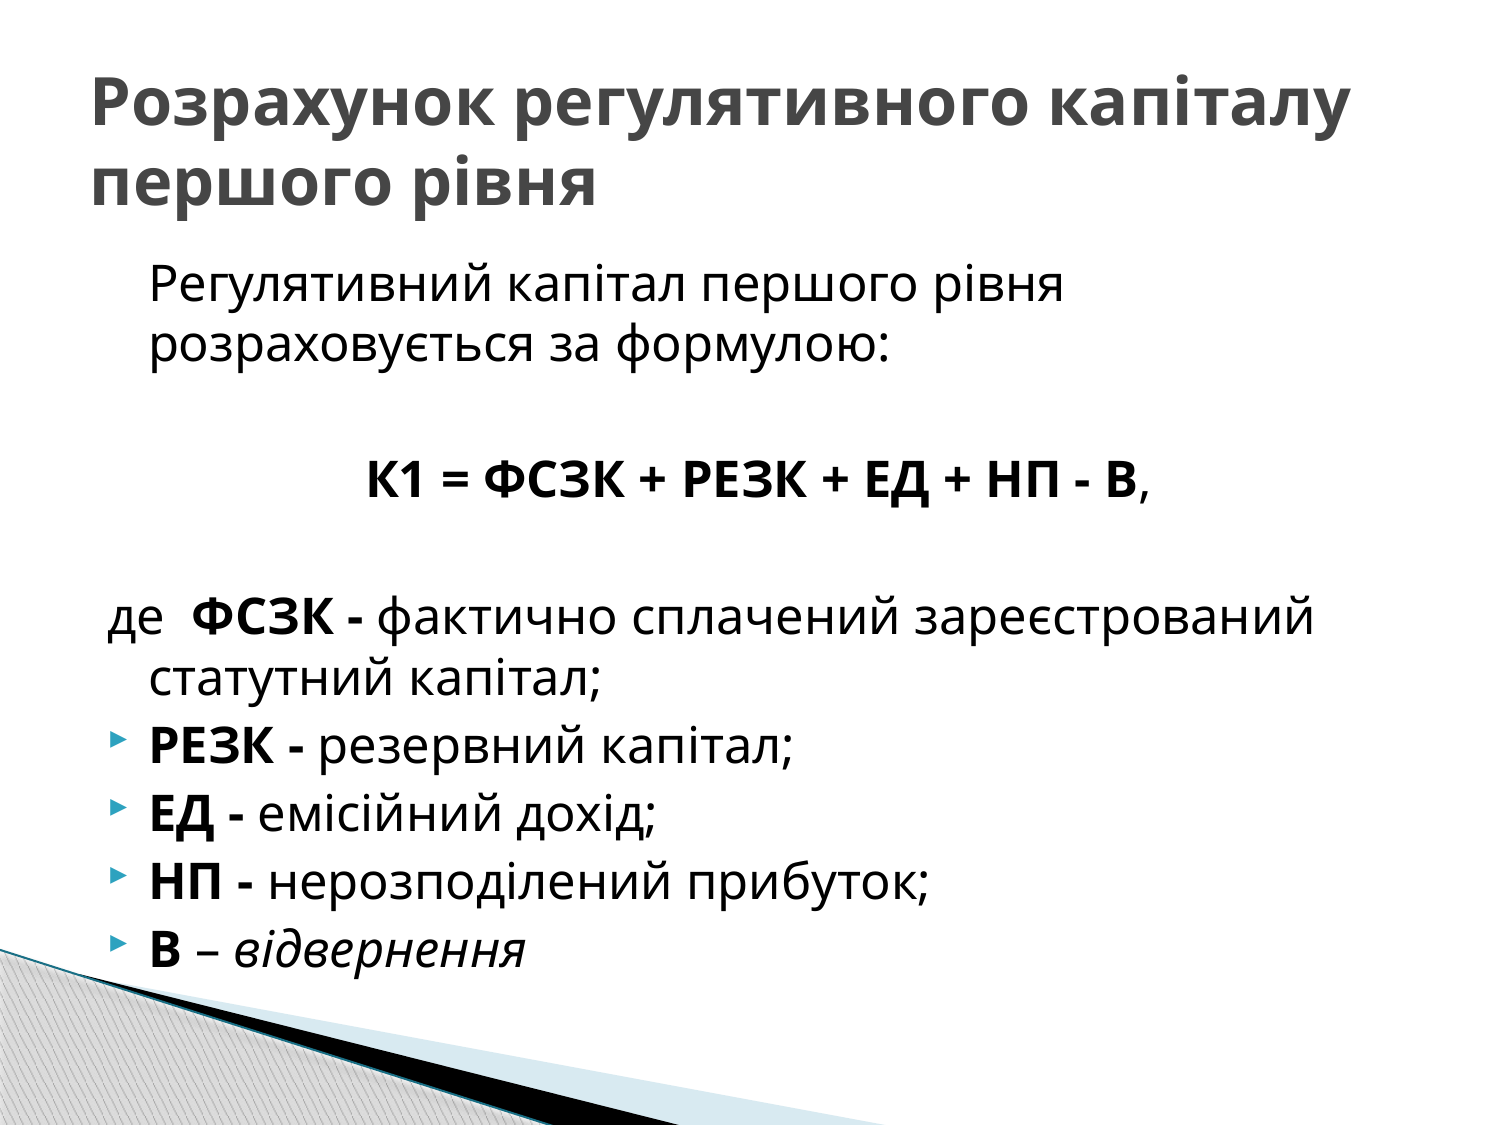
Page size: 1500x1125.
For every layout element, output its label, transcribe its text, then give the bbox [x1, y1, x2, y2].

list Регулятивний капітал першого рівня розраховується за формулою: К1 = ФСЗК + РЕЗК + ЕД + НП - В, де ФСЗК - фактично сплачений зареєстрований статутний капітал; РЕЗК - резервний капітал; ЕД - емісійний дохід; НП - нерозподілений прибуток; В – відвернення [75, 243, 1425, 986]
title Розрахунок регулятивного капіталу першого рівня [75, 45, 1425, 233]
